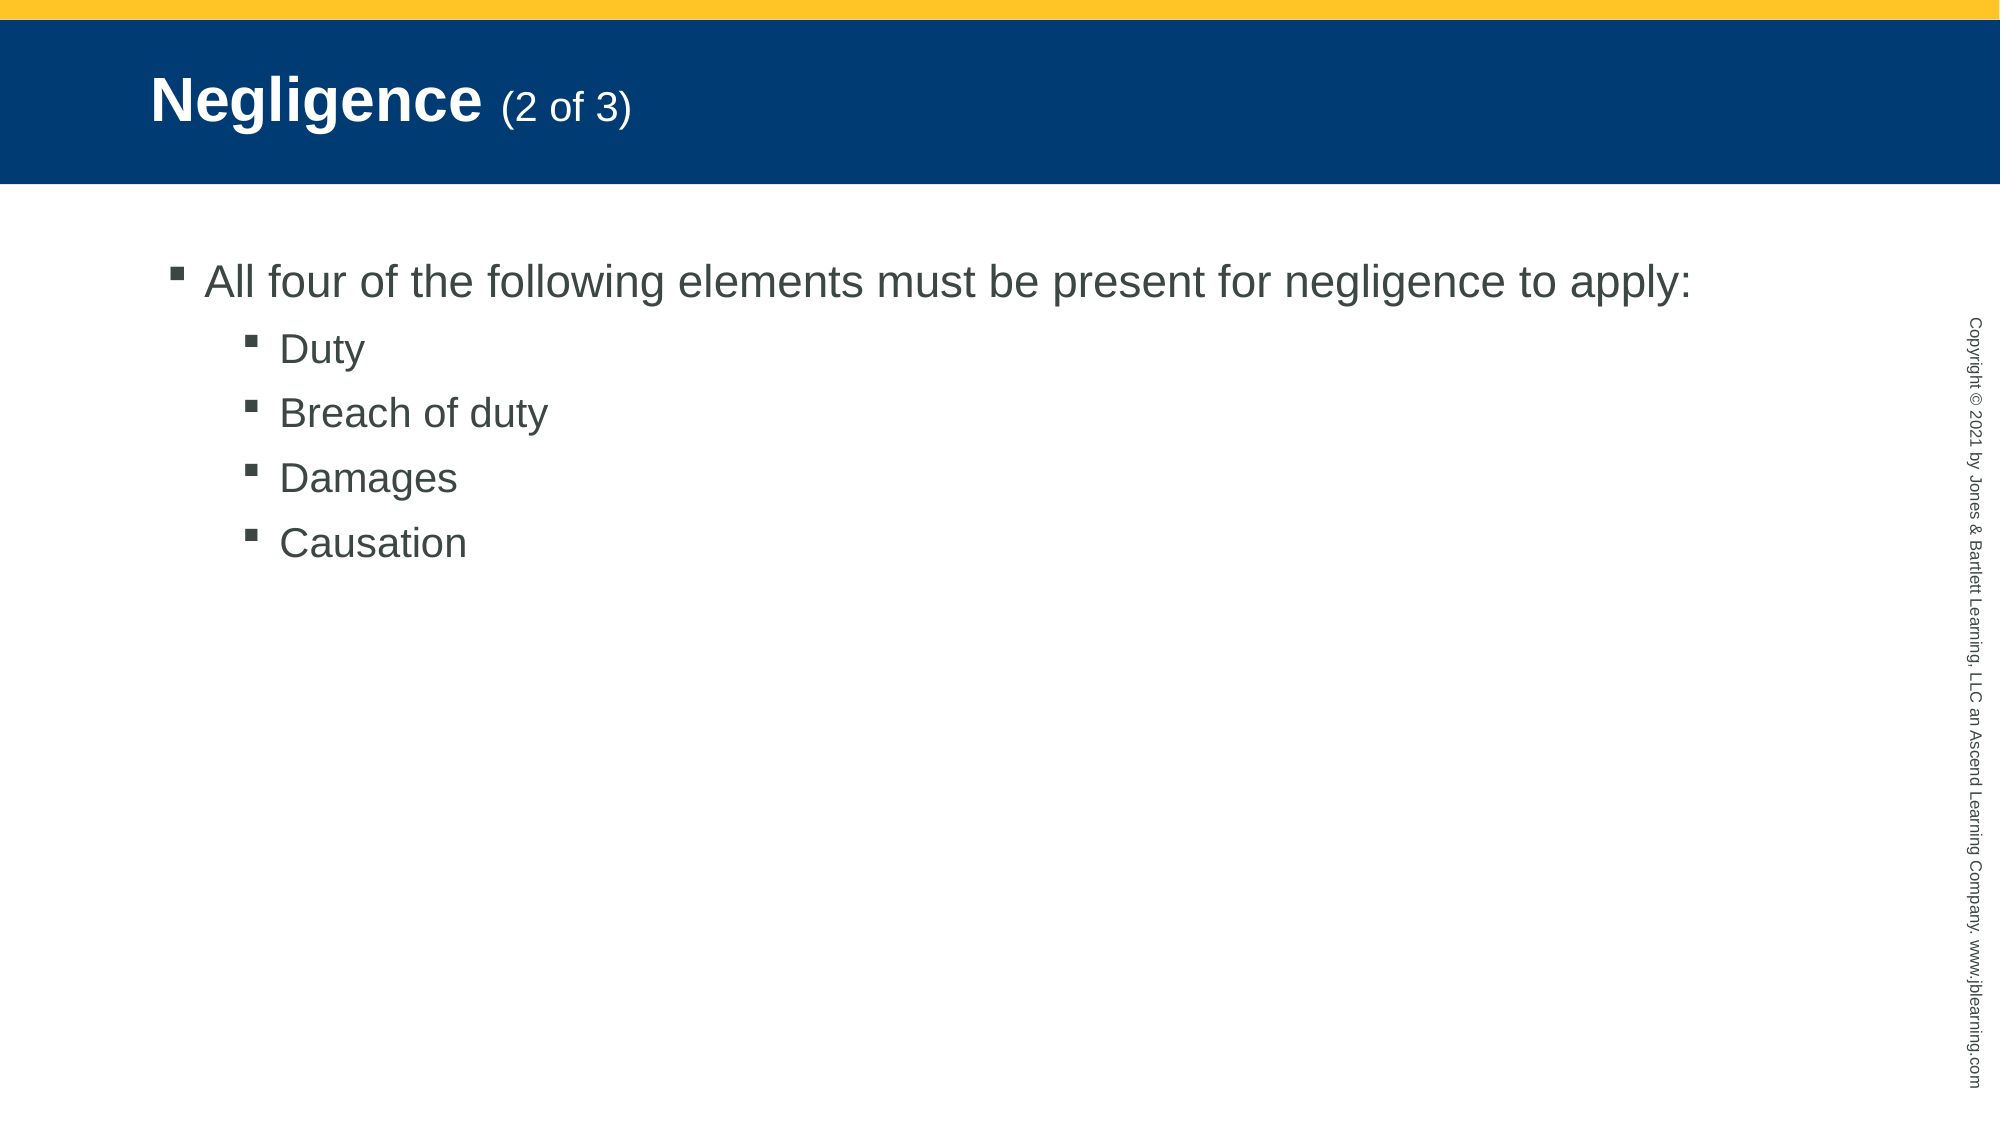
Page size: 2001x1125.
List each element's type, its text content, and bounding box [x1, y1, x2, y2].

list All four of the following elements must be present for negligence to apply: Duty Breach of duty Damages Causation [151, 244, 1840, 1016]
title Negligence (2 of 3) [0, 19, 2000, 185]
